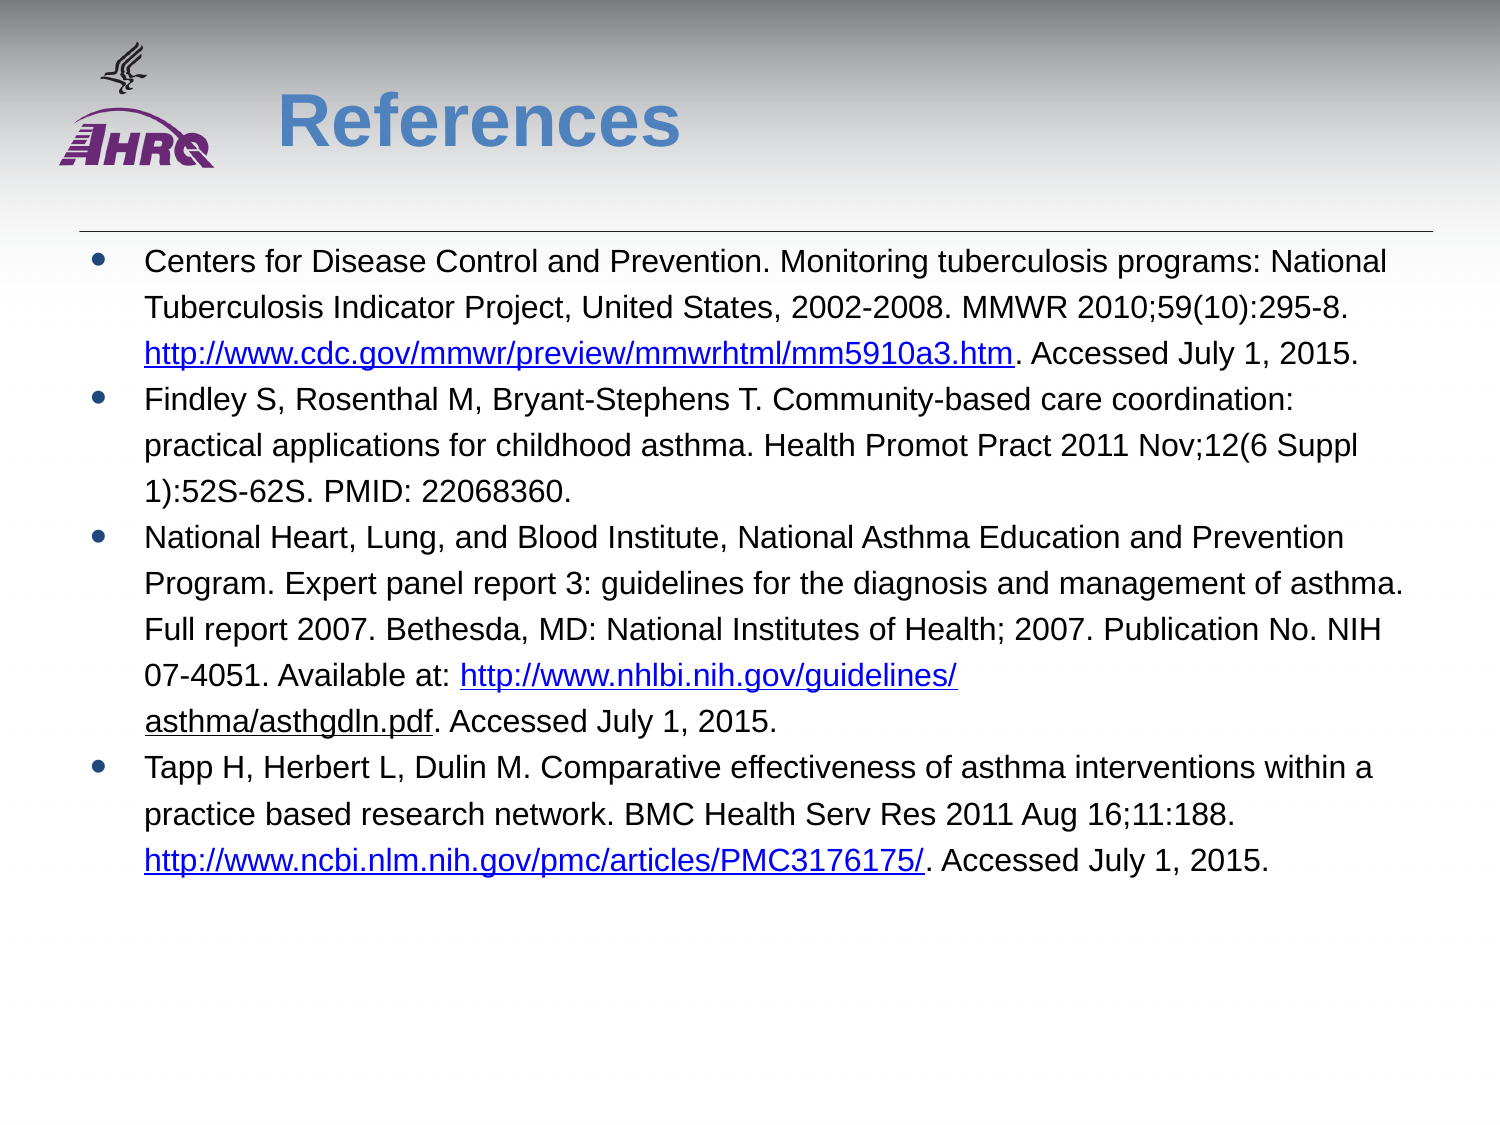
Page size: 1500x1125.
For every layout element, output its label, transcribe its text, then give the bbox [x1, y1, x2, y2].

list Centers for Disease Control and Prevention. Monitoring tuberculosis programs: National Tuberculosis Indicator Project, United States, 2002-2008. MMWR 2010;59(10):295-8. http://www.cdc.gov/mmwr/preview/mmwrhtml/mm5910a3.htm. Accessed July 1, 2015. Findley S, Rosenthal M, Bryant-Stephens T. Community-based care coordination: practical applications for childhood asthma. Health Promot Pract 2011 Nov;12(6 Suppl 1):52S-62S. PMID: 22068360. National Heart, Lung, and Blood Institute, National Asthma Education and Prevention Program. Expert panel report 3: guidelines for the diagnosis and management of asthma. Full report 2007. Bethesda, MD: National Institutes of Health; 2007. Publication No. NIH 07-4051. Available at: http://www.nhlbi.nih.gov/guidelines/ asthma/asthgdln.pdf. Accessed July 1, 2015. Tapp H, Herbert L, Dulin M. Comparative effectiveness of asthma interventions within a practice based research network. BMC Health Serv Res 2011 Aug 16;11:188. http://www.ncbi.nlm.nih.gov/pmc/articles/PMC3176175/. Accessed July 1, 2015. [75, 224, 1425, 975]
title References [262, 45, 1425, 188]
picture [0, 0, 1500, 1125]
